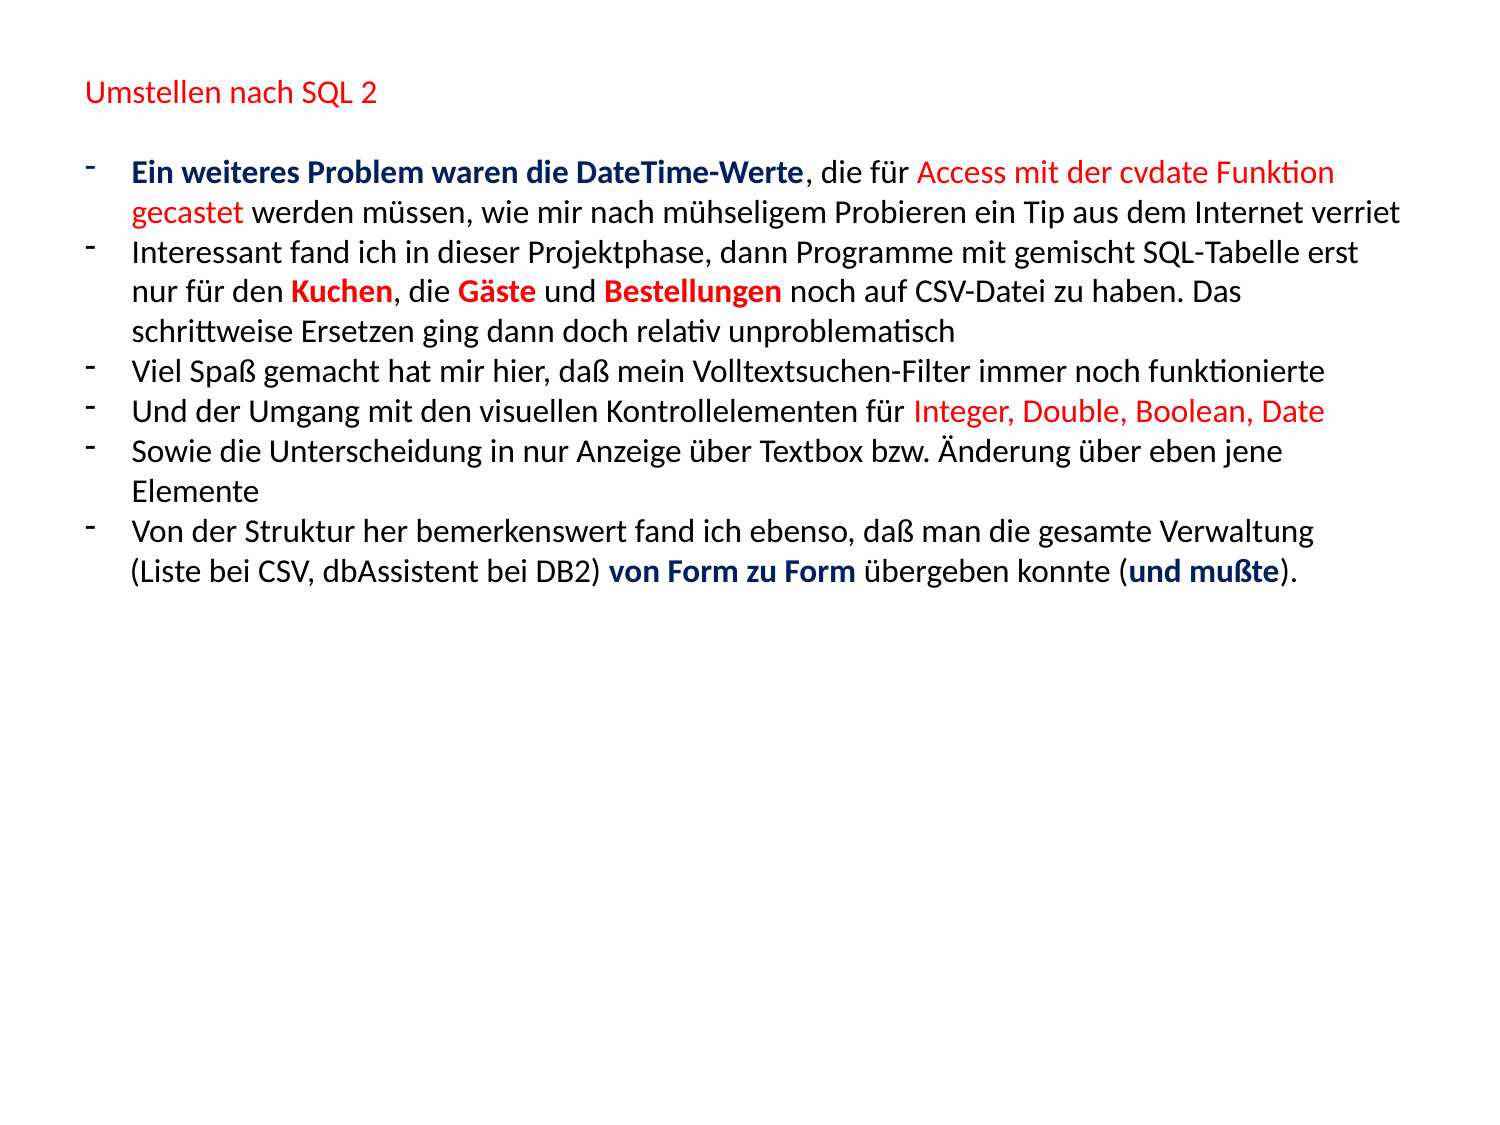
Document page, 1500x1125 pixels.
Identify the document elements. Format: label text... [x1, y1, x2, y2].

text_box Umstellen nach SQL 2 Ein weiteres Problem waren die DateTime-Werte, die für Access mit der cvdate Funktion gecastet werden müssen, wie mir nach mühseligem Probieren ein Tip aus dem Internet verriet Interessant fand ich in dieser Projektphase, dann Programme mit gemischt SQL-Tabelle erst nur für den Kuchen, die Gäste und Bestellungen noch auf CSV-Datei zu haben. Das schrittweise Ersetzen ging dann doch relativ unproblematisch Viel Spaß gemacht hat mir hier, daß mein Volltextsuchen-Filter immer noch funktionierte Und der Umgang mit den visuellen Kontrollelementen für Integer, Double, Boolean, Date Sowie die Unterscheidung in nur Anzeige über Textbox bzw. Änderung über eben jene Elemente Von der Struktur her bemerkenswert fand ich ebenso, daß man die gesamte Verwaltung (Liste bei CSV, dbAssistent bei DB2) von Form zu Form übergeben konnte (und mußte). [70, 62, 1423, 597]
